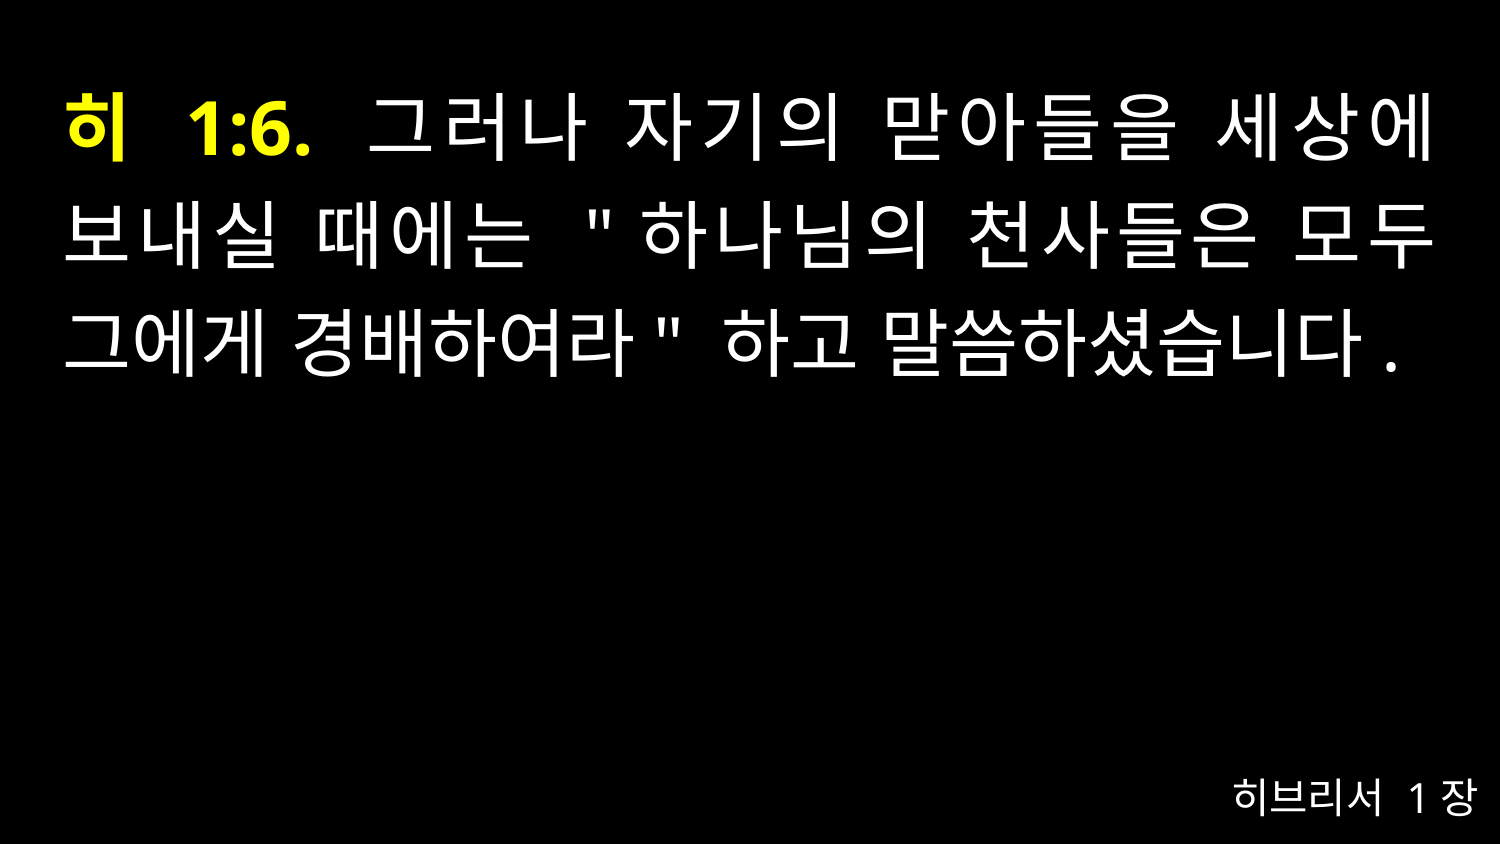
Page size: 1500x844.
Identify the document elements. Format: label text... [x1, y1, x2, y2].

title 히 1:6. 그러나 자기의 맏아들을 세상에 보내실 때에는 "하나님의 천사들은 모두 그에게 경배하여라" 하고 말씀하셨습니다. [0, 0, 1500, 844]
subtitle 히브리서 1장 [916, 770, 1500, 844]
